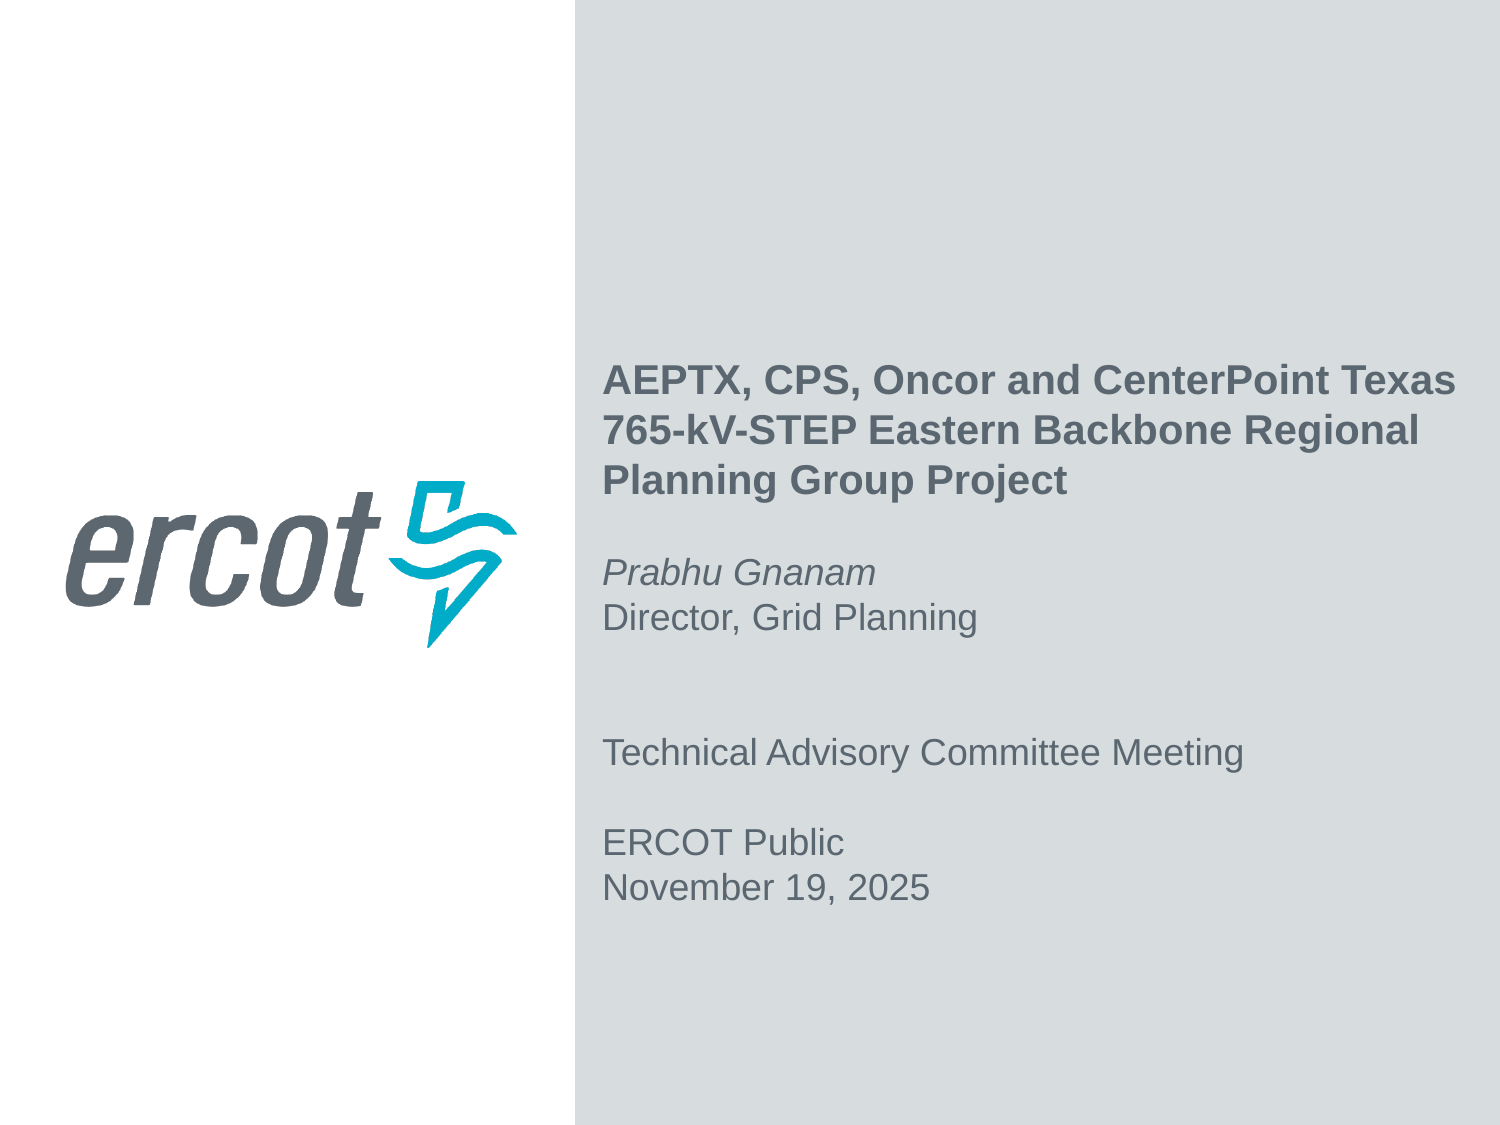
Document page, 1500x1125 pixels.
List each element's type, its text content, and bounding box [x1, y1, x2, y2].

picture [56, 471, 525, 654]
text_box AEPTX, CPS, Oncor and CenterPoint Texas 765-kV-STEP Eastern Backbone Regional Planning Group Project Prabhu Gnanam Director, Grid Planning Technical Advisory Committee Meeting ERCOT Public November 19, 2025 [587, 345, 1488, 916]
